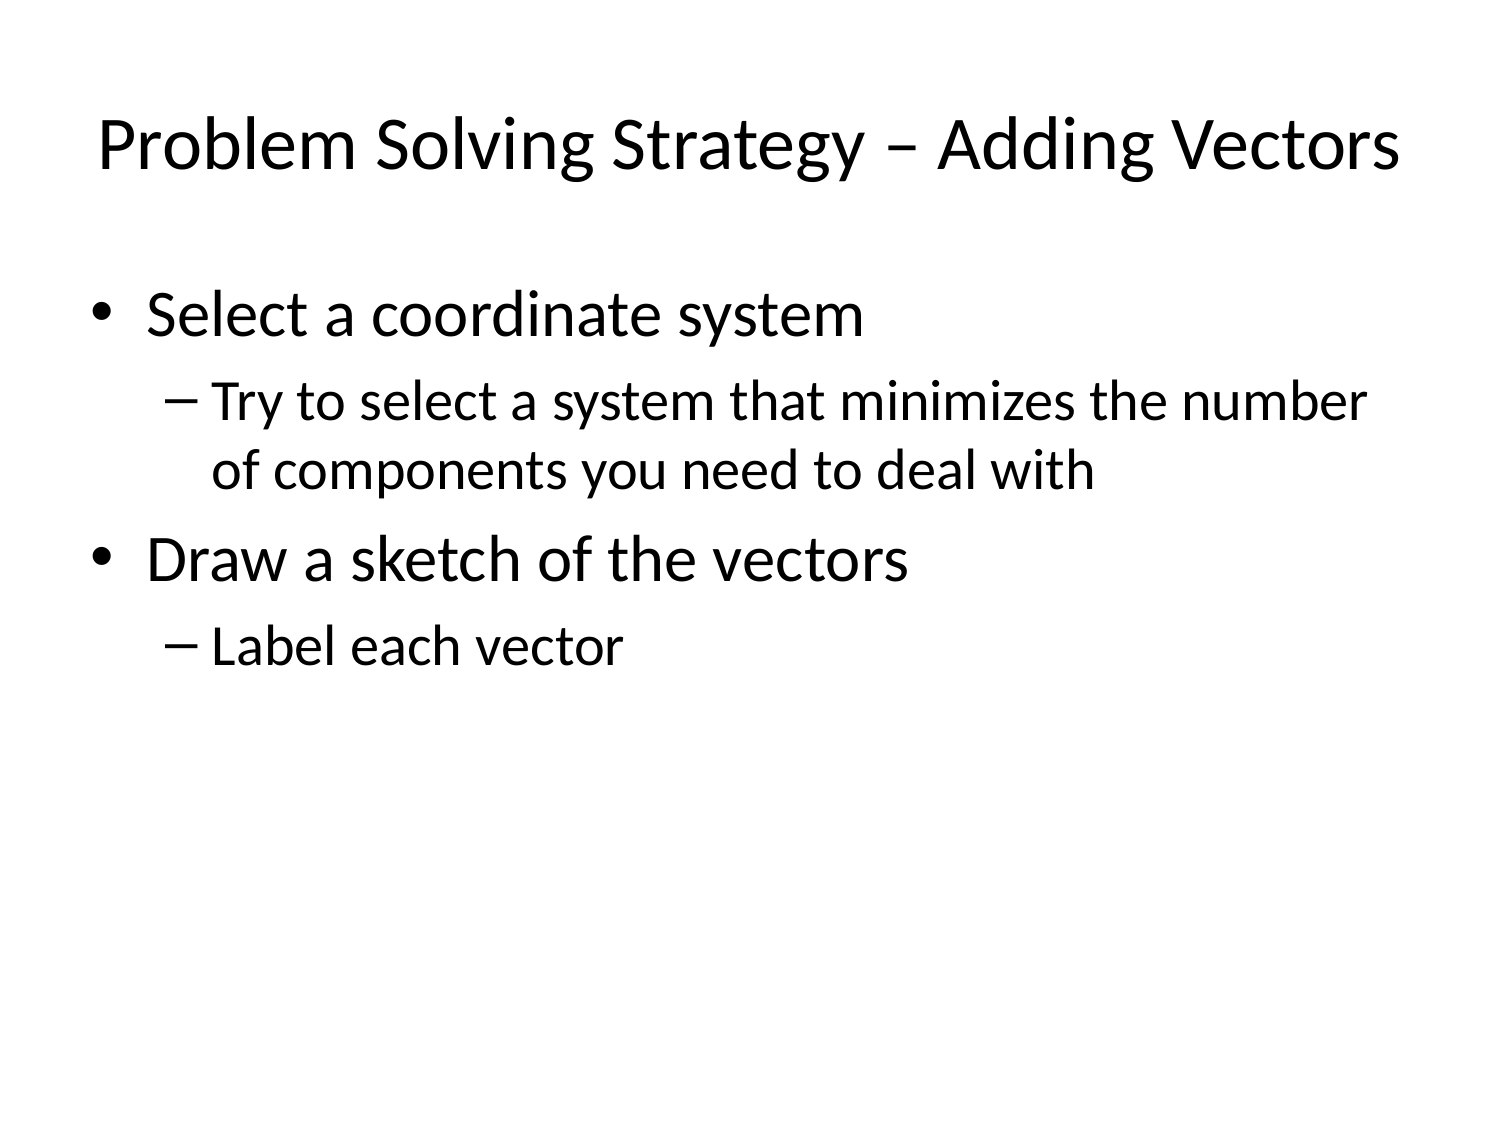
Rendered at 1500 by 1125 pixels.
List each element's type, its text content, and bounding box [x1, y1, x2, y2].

list Select a coordinate system Try to select a system that minimizes the number of components you need to deal with Draw a sketch of the vectors Label each vector [75, 262, 1425, 1005]
title Problem Solving Strategy – Adding Vectors [75, 45, 1425, 233]
